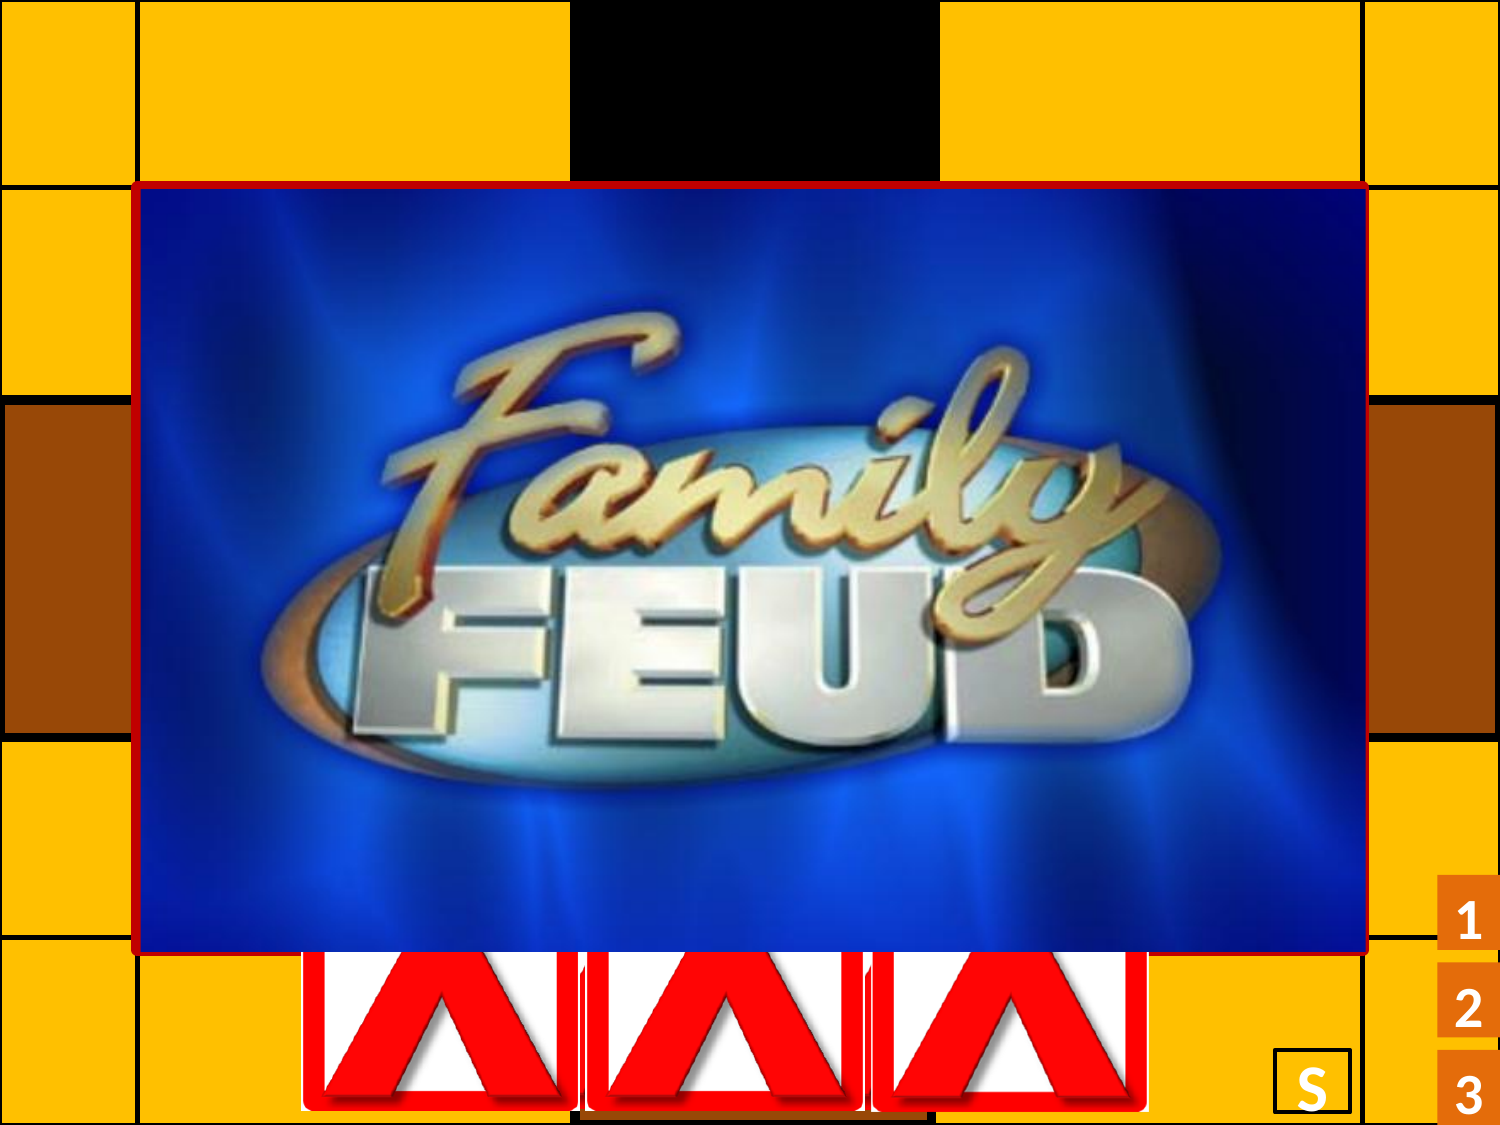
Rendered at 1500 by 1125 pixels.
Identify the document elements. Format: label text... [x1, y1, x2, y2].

text_box [933, 954, 1360, 1125]
text_box [139, 954, 573, 1125]
text_box 2 [1435, 960, 1500, 1039]
text_box [139, 187, 1368, 954]
text_box [0, 190, 135, 398]
picture [299, 779, 1151, 1113]
text_box [573, 1121, 933, 1125]
text_box S [1273, 1048, 1352, 1114]
text_box [1368, 398, 1500, 740]
text_box [0, 398, 135, 740]
text_box [0, 0, 139, 190]
text_box [573, 0, 939, 185]
text_box [139, 0, 573, 185]
text_box [1360, 935, 1500, 1125]
text_box [939, 0, 1360, 185]
text_box 1 [1435, 873, 1500, 952]
text_box 3 [1435, 1048, 1500, 1125]
text_box [1360, 0, 1500, 190]
text_box [0, 740, 135, 935]
text_box [135, 185, 1364, 952]
text_box [1368, 740, 1500, 935]
text_box [1368, 190, 1500, 398]
text_box [0, 935, 139, 1125]
